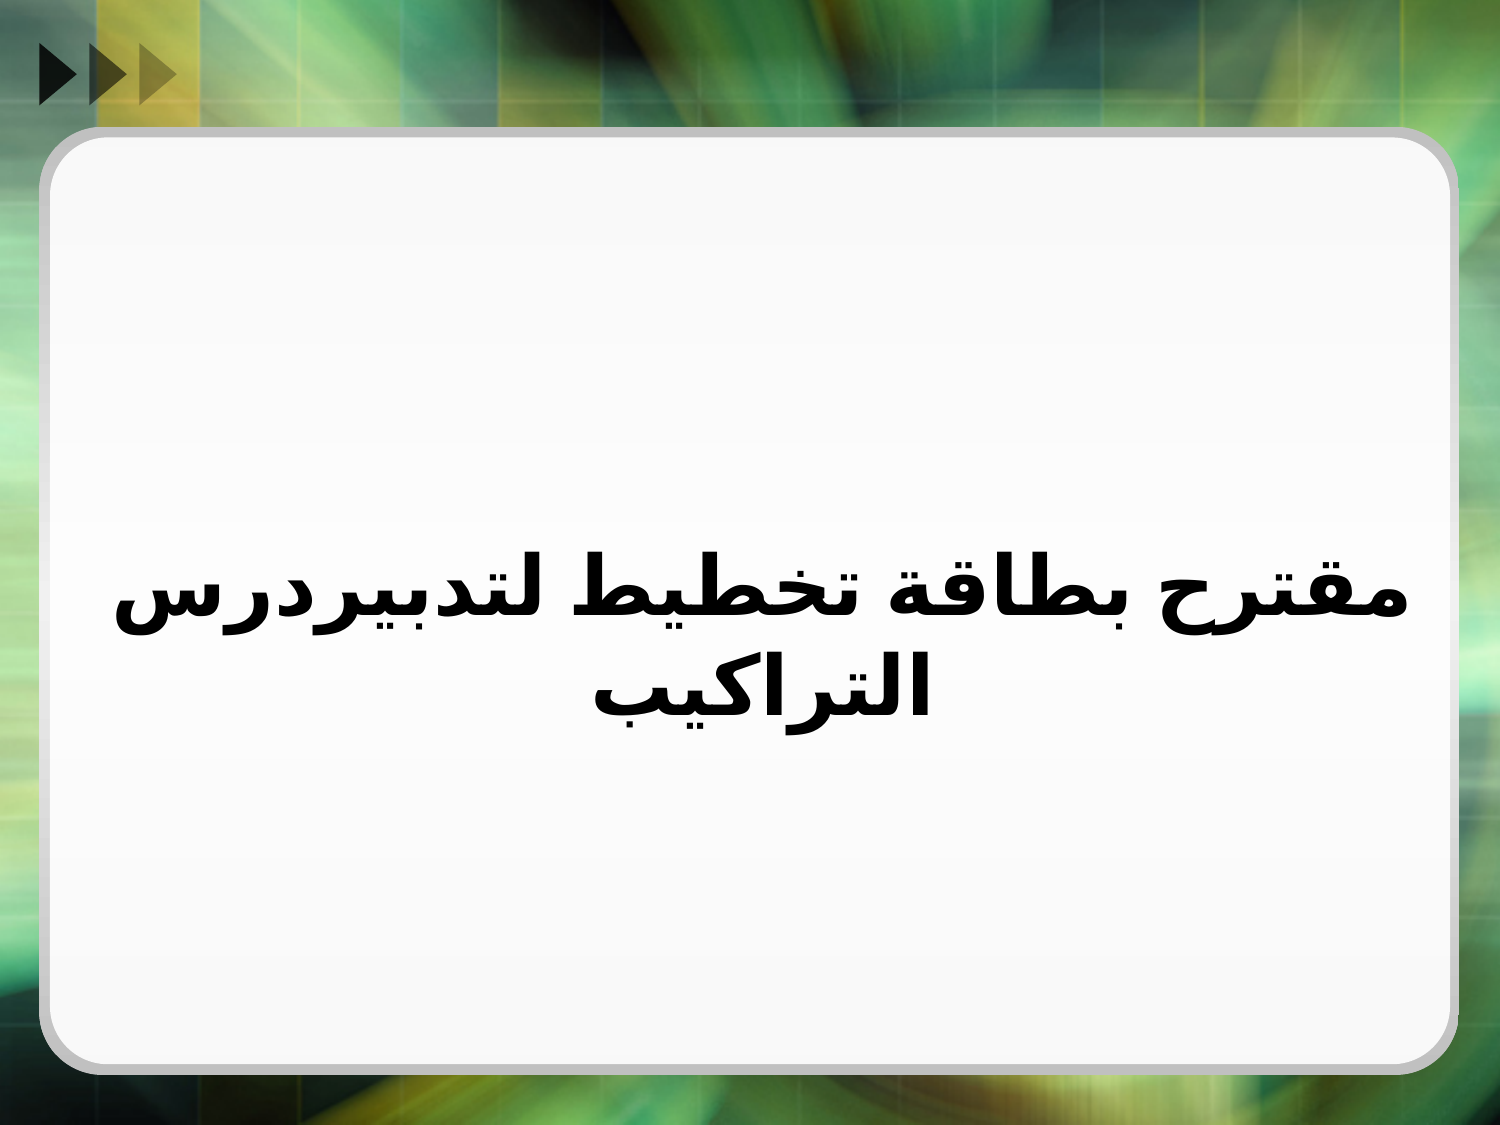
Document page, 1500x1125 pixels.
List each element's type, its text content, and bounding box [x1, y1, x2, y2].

picture [0, 0, 1500, 1125]
list مقترح بطاقة تخطيط لتدبيردرس التراكيب [87, 174, 1438, 1038]
